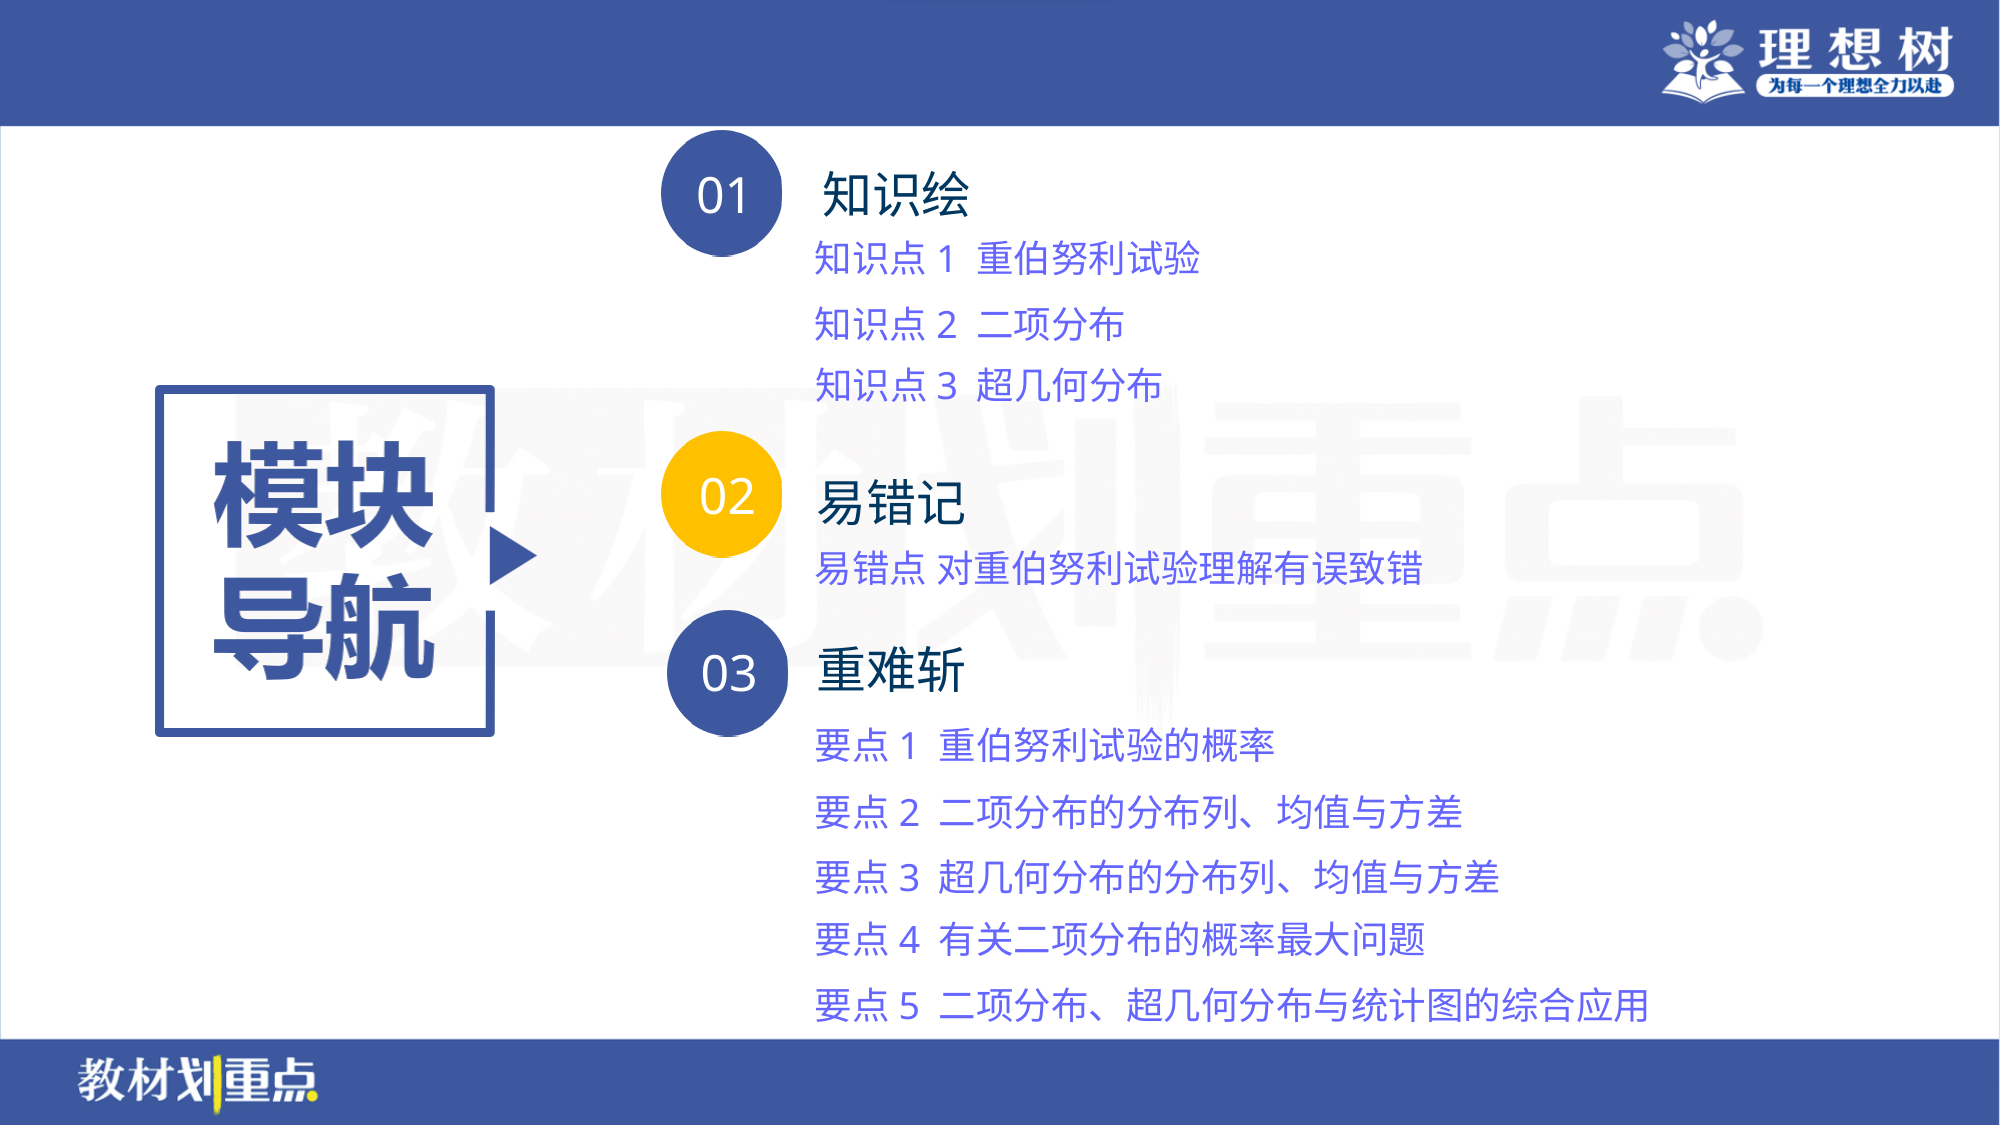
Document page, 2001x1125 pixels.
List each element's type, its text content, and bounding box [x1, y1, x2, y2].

text_box 知识点3 超几何分布 [815, 355, 1938, 414]
text_box 要点4 有关二项分布的概率最大问题 [814, 908, 1937, 968]
text_box 02 [782, 431, 791, 558]
text_box 知识点2 二项分布 [814, 293, 1937, 352]
text_box 03 [666, 608, 793, 734]
text_box 知识绘 [793, 155, 1001, 231]
text_box 要点2 二项分布的分布列、均值与方差 [814, 781, 1937, 841]
text_box 易错记 [787, 463, 995, 539]
text_box 要点3 超几何分布的分布列、均值与方差 [814, 846, 1937, 906]
picture [0, 0, 2000, 1125]
text_box 重难斩 [788, 631, 995, 706]
text_box 要点5 二项分布、超几何分布与统计图的综合应用 [814, 974, 1937, 1034]
text_box 01 [782, 130, 788, 257]
